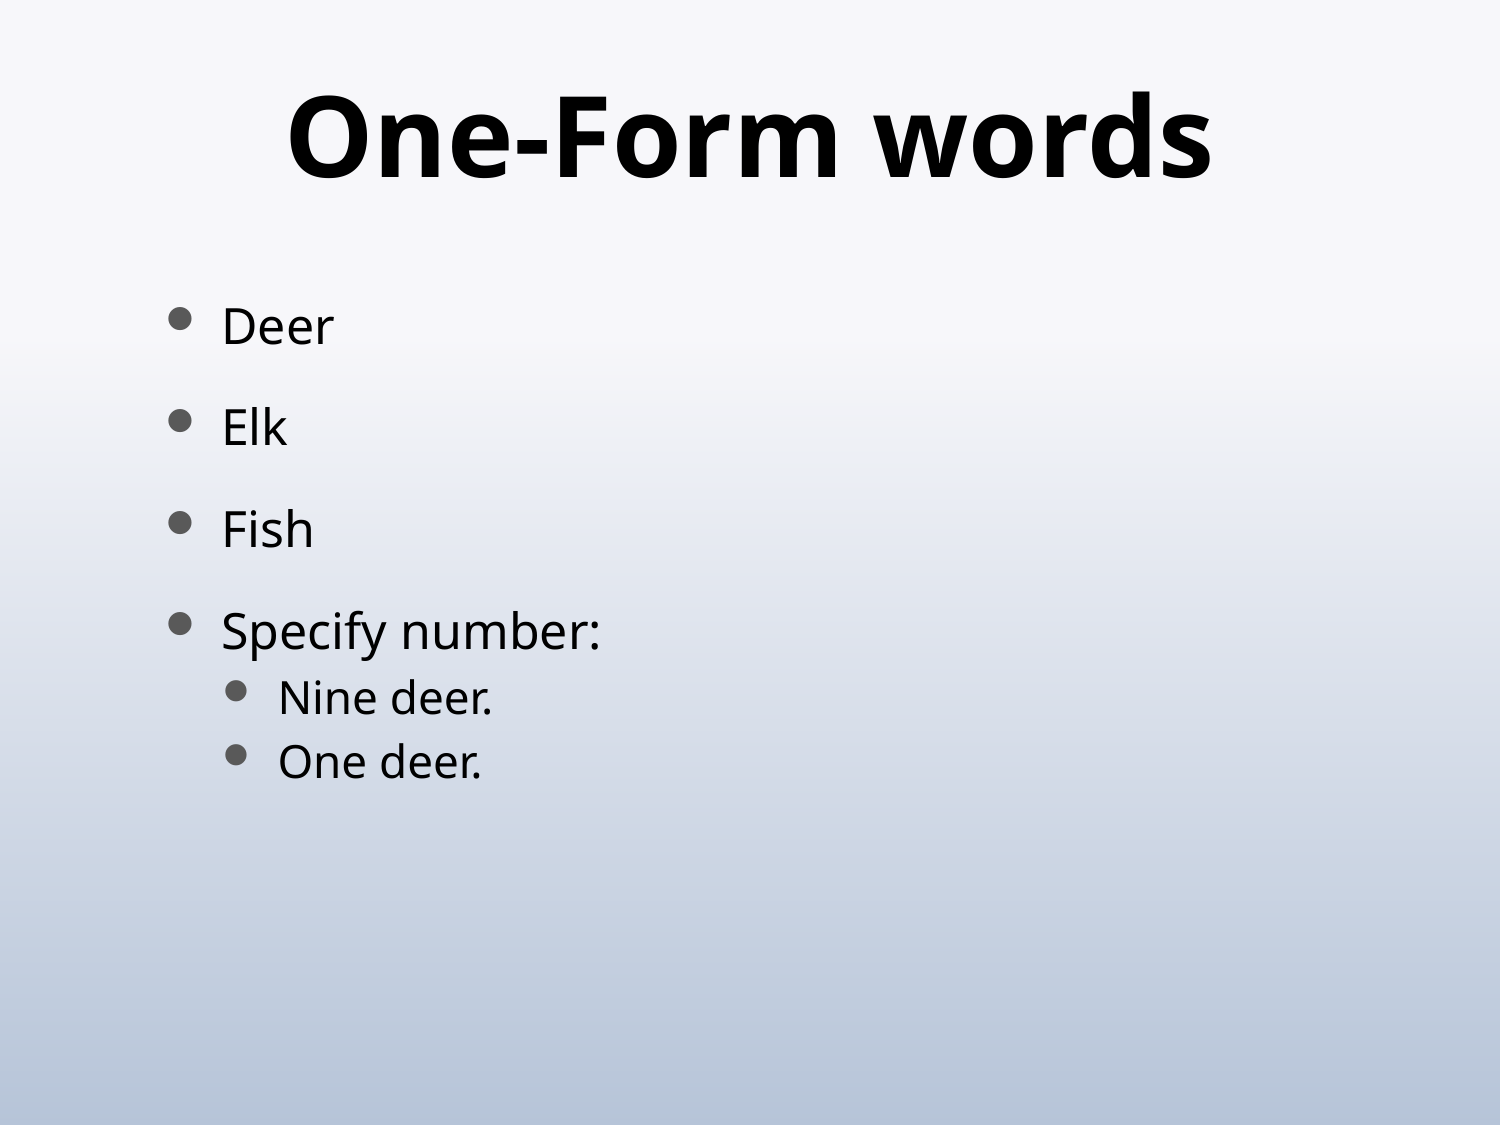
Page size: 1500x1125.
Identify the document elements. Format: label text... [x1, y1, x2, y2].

list Deer Elk Fish Specify number: Nine deer. One deer. [150, 286, 1350, 993]
title One-Form words [150, 37, 1350, 245]
